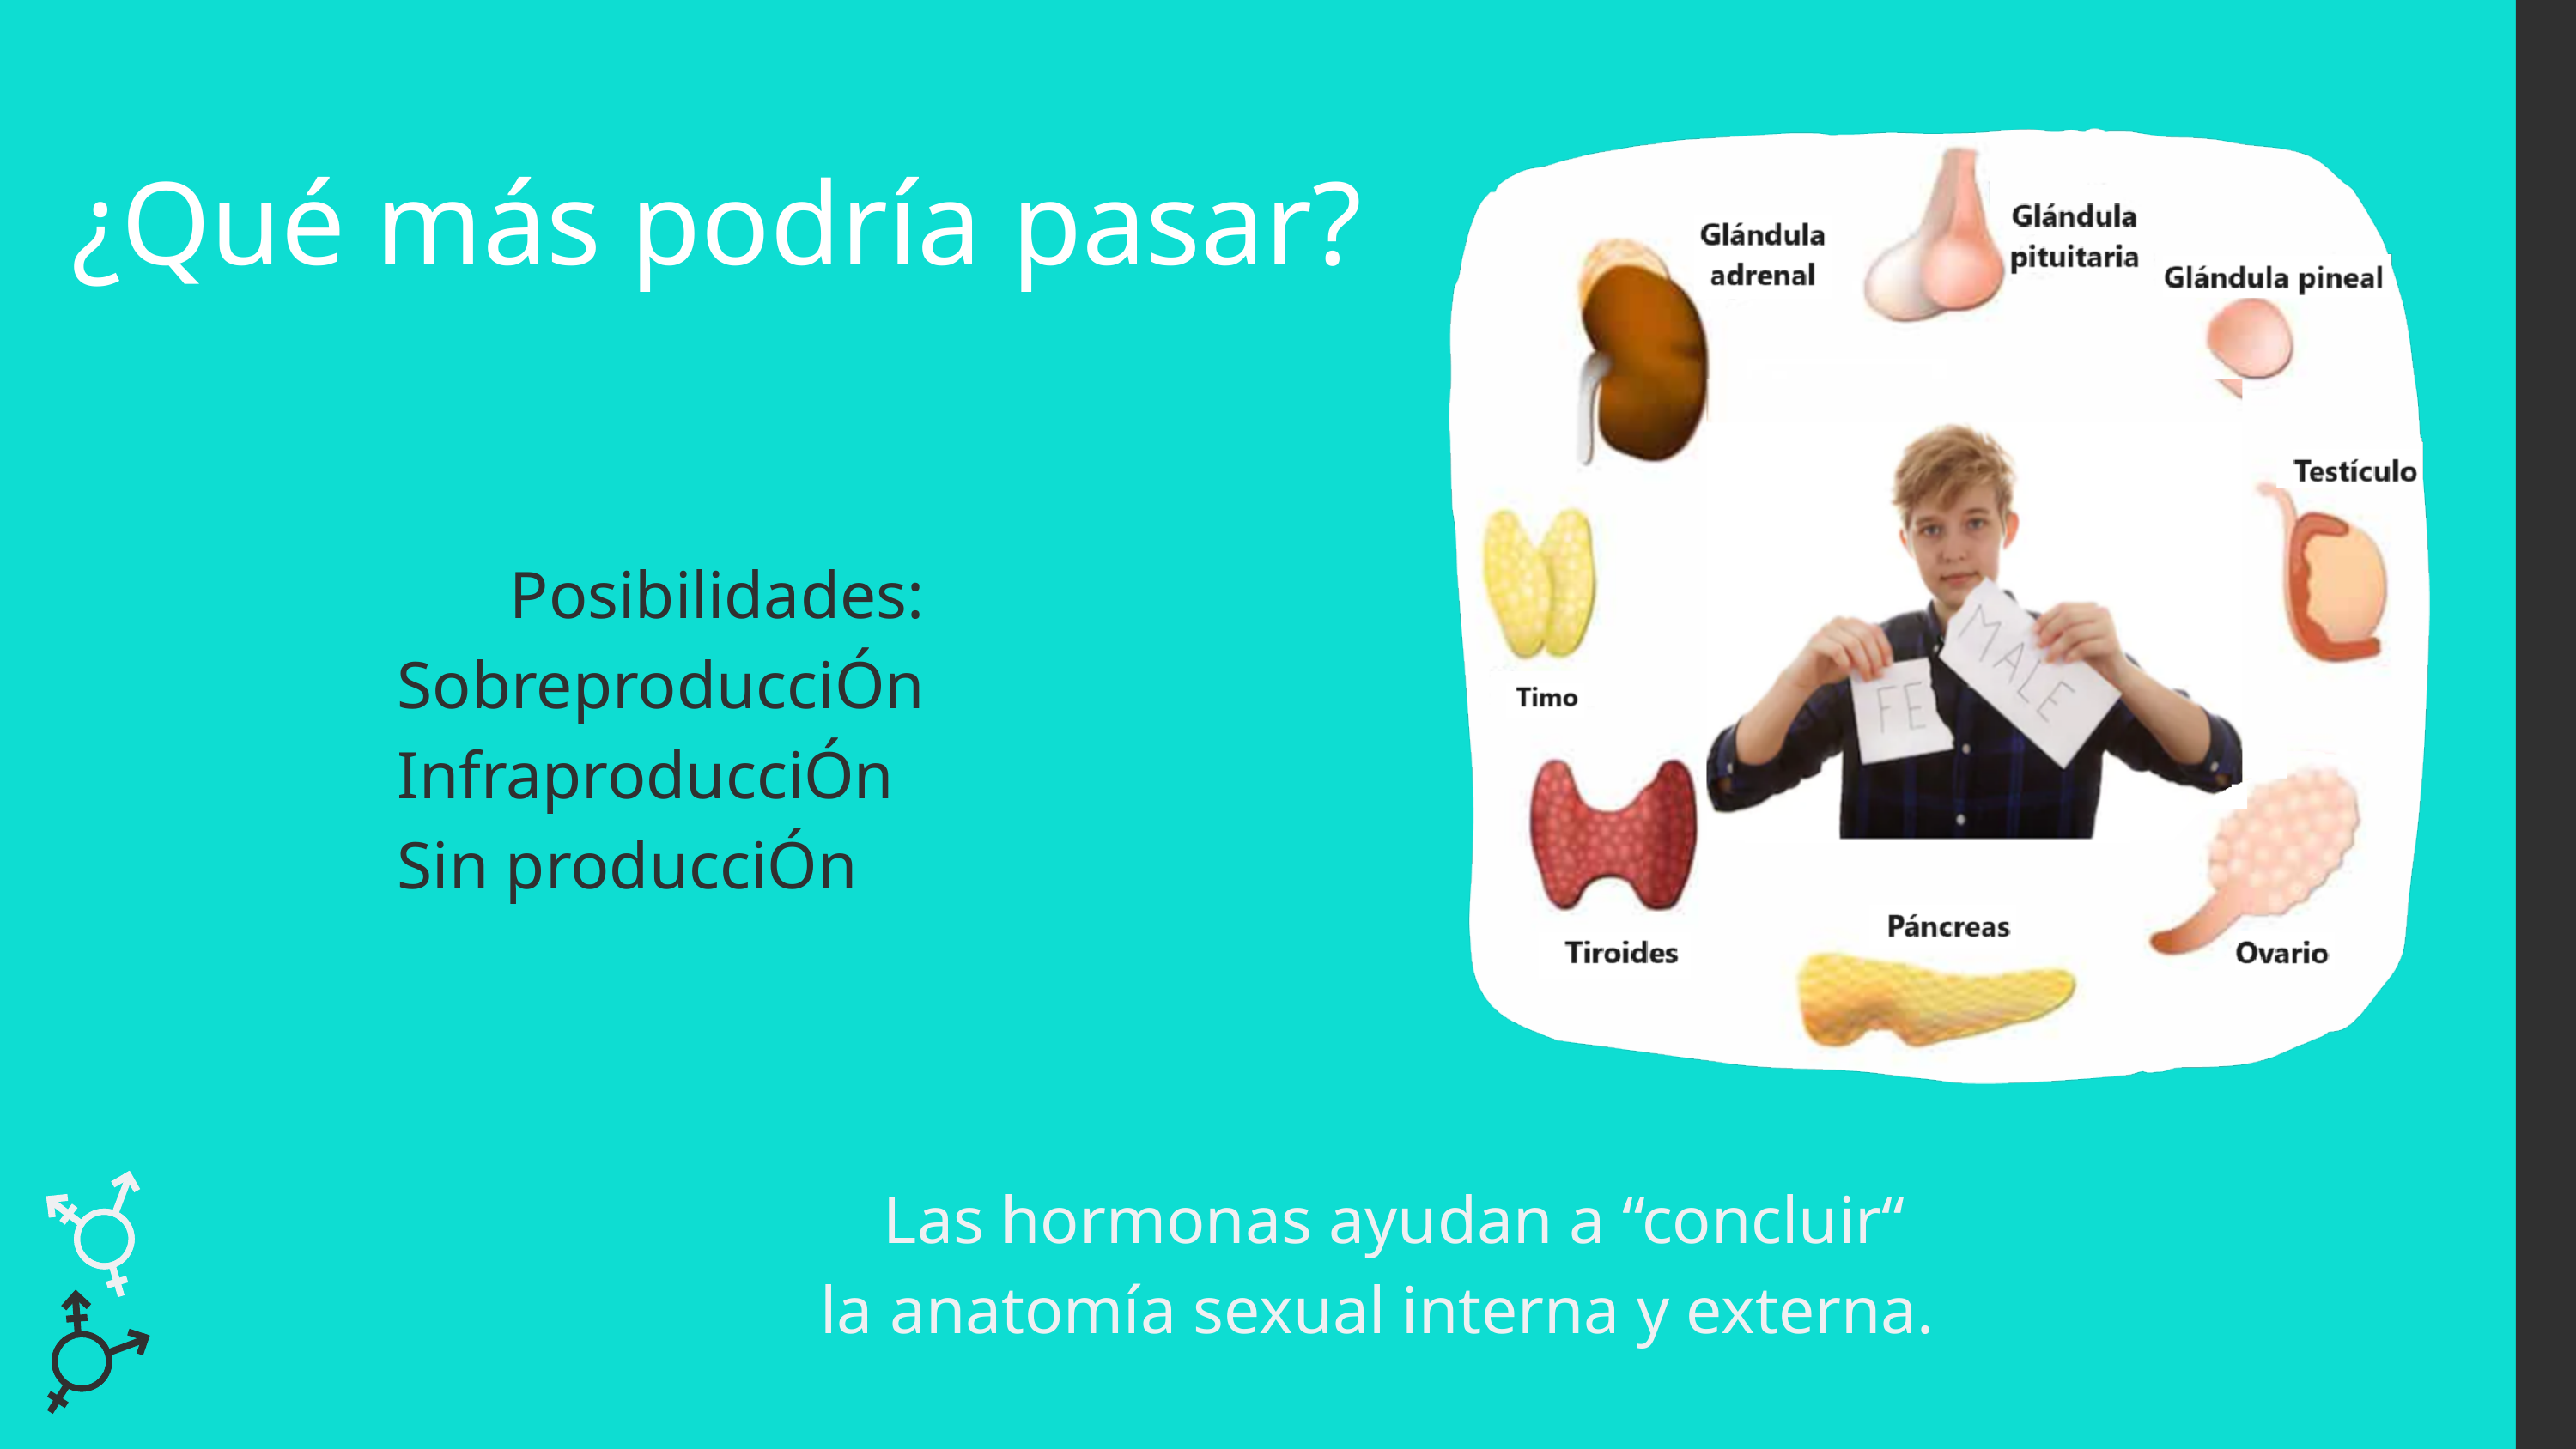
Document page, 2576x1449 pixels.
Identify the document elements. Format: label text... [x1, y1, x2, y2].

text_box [24, 1145, 169, 1294]
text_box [19, 1268, 164, 1418]
text_box Posibilidades: SobreproducciÓn InfraproducciÓn Sin producciÓn [397, 541, 1037, 902]
picture [1449, 127, 2430, 1084]
text_box Las hormonas ayudan a “concluir“ la anatomía sexual interna y externa. [750, 1166, 2038, 1347]
text_box [2515, 0, 2576, 1449]
text_box ¿Qué más podría pasar? [15, 127, 1420, 288]
